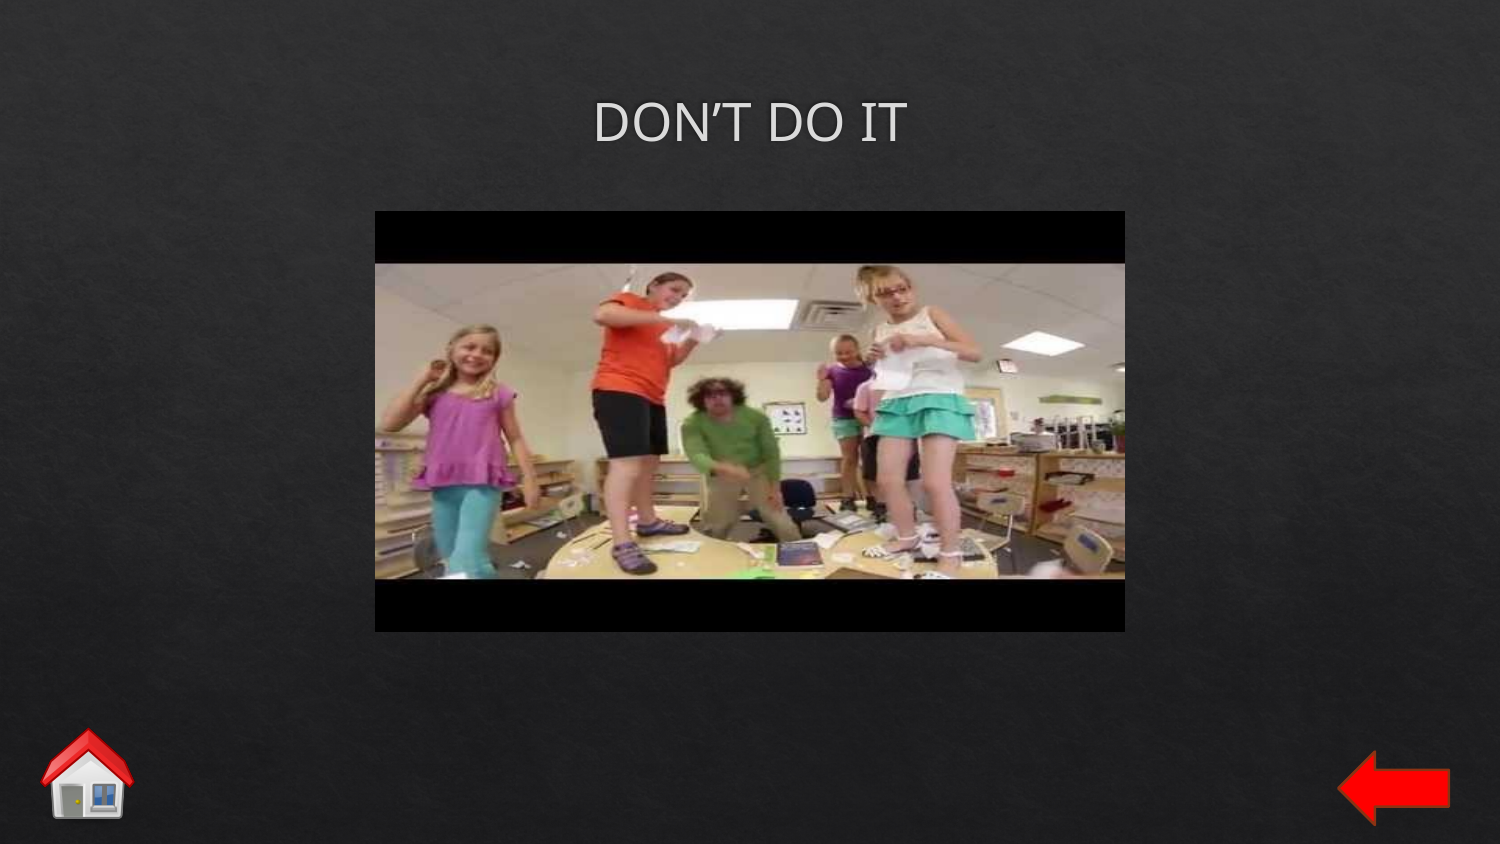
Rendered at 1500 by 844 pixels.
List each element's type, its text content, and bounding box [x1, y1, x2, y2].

text_box [1337, 750, 1451, 827]
picture [37, 724, 138, 826]
title DON’T DO IT [51, 72, 1449, 167]
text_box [374, 210, 1126, 633]
